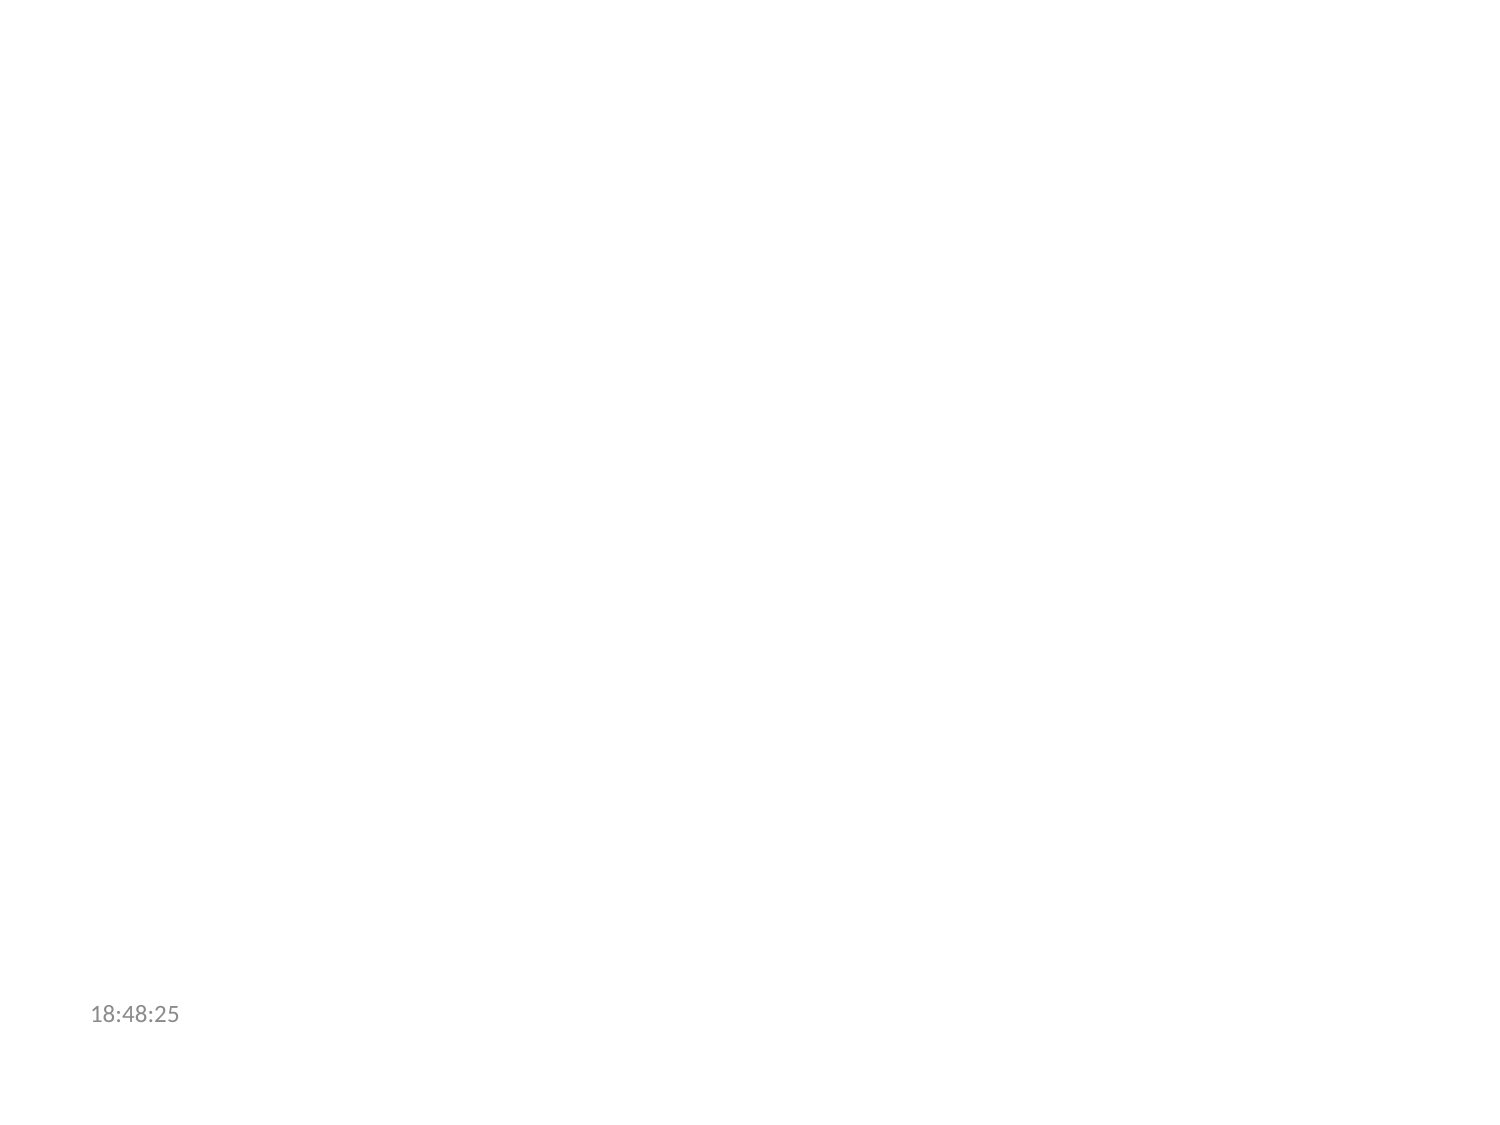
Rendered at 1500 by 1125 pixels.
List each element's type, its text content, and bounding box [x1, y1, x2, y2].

text_box 15:35:09 [75, 982, 425, 1043]
